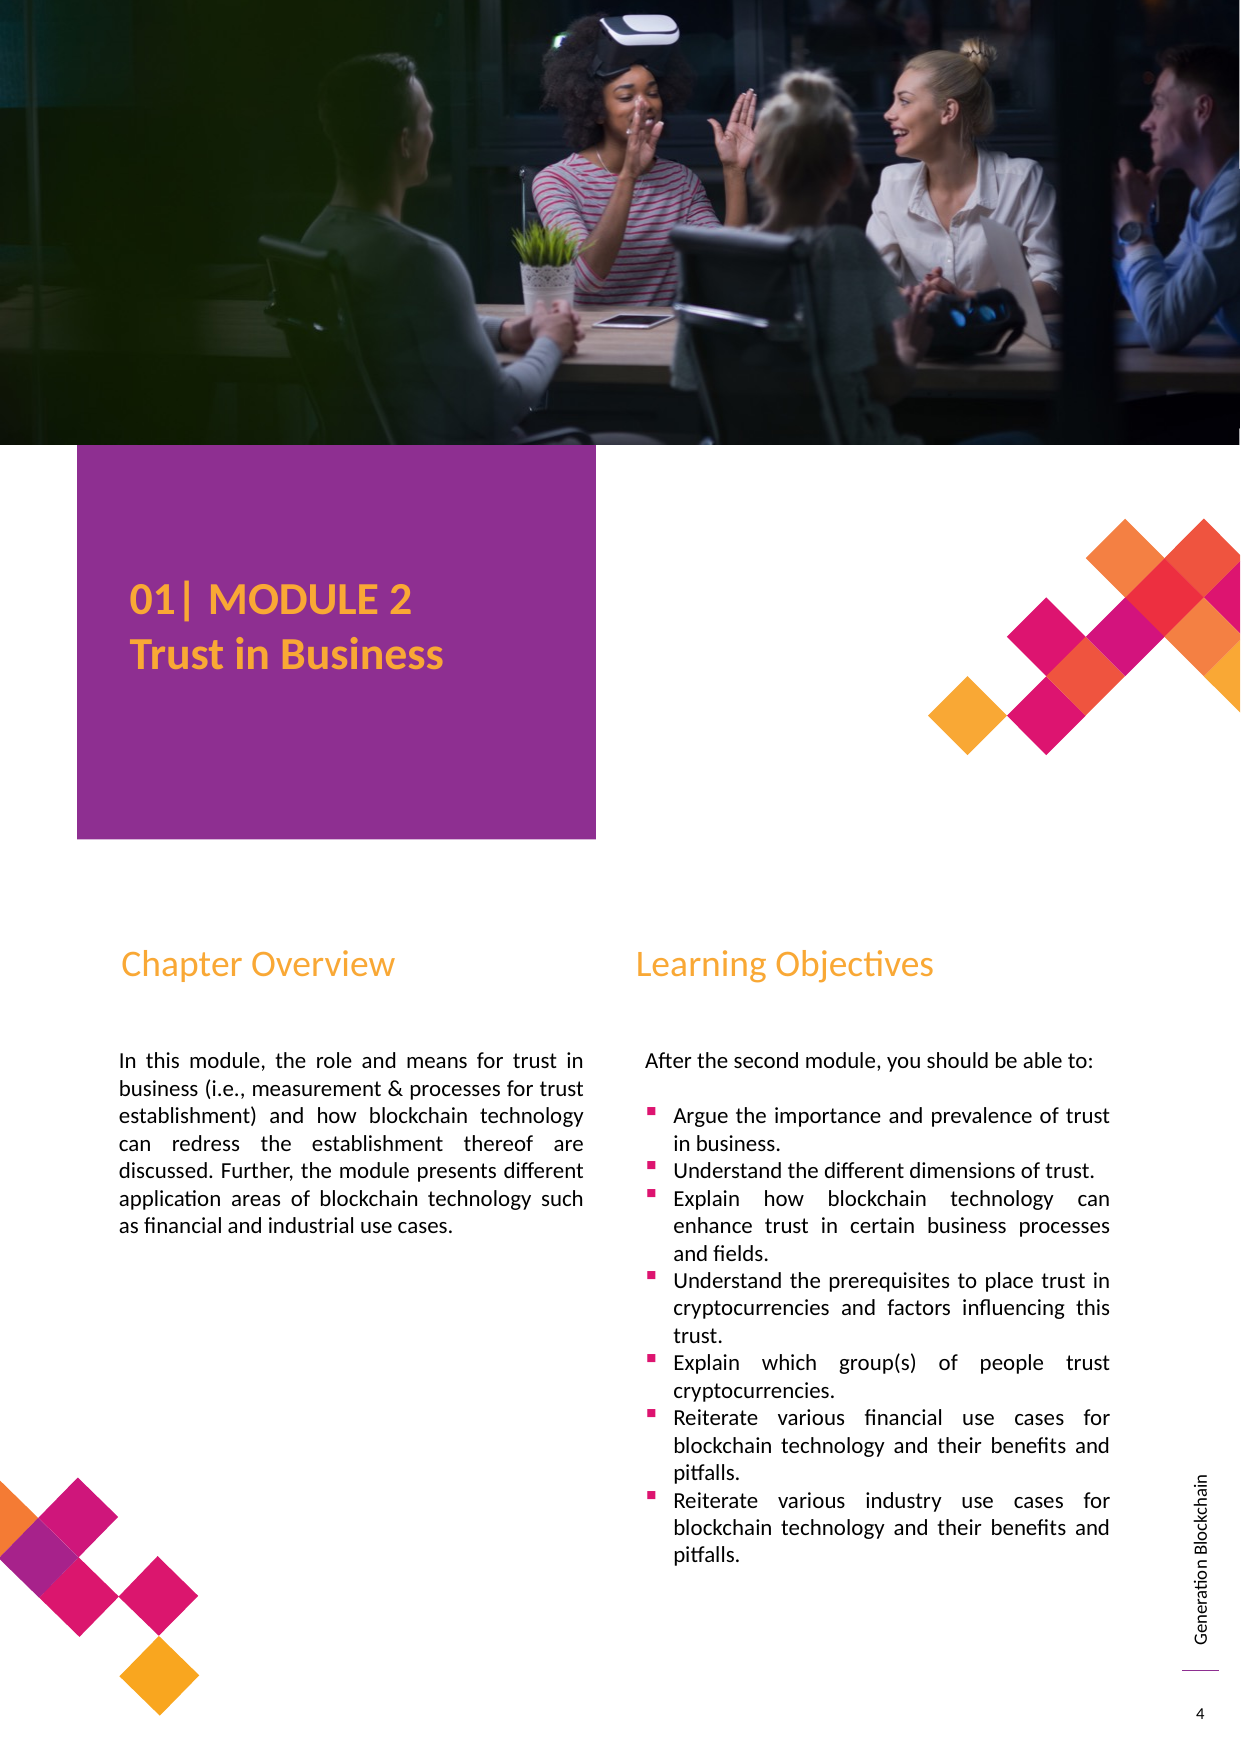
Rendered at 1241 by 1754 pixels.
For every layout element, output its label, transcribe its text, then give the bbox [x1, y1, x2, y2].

slide_number 4 [1169, 1674, 1231, 1751]
picture [0, 0, 1241, 445]
list After the second module, you should be able to: Argue the importance and prevalence of trust in business. Understand the different dimensions of trust. Explain how blockchain technology can enhance trust in certain business processes and fields. Understand the prerequisites to place trust in cryptocurrencies and factors influencing this trust. Explain which group(s) of people trust cryptocurrencies. Reiterate various financial use cases for blockchain technology and their benefits and pitfalls. Reiterate various industry use cases for blockchain technology and their benefits and pitfalls. [630, 1038, 1126, 1689]
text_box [0, 1489, 199, 1704]
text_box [939, 518, 1241, 756]
list 01| MODULE 2 Trust in Business [114, 561, 590, 849]
text_box Learning Objectives [621, 931, 1117, 1002]
text_box Chapter Overview [106, 931, 602, 1002]
list In this module, the role and means for trust in business (i.e., measurement & processes for trust establishment) and how blockchain technology can redress the establishment thereof are discussed. Further, the module presents different application areas of blockchain technology such as financial and industrial use cases. [104, 1038, 600, 1614]
